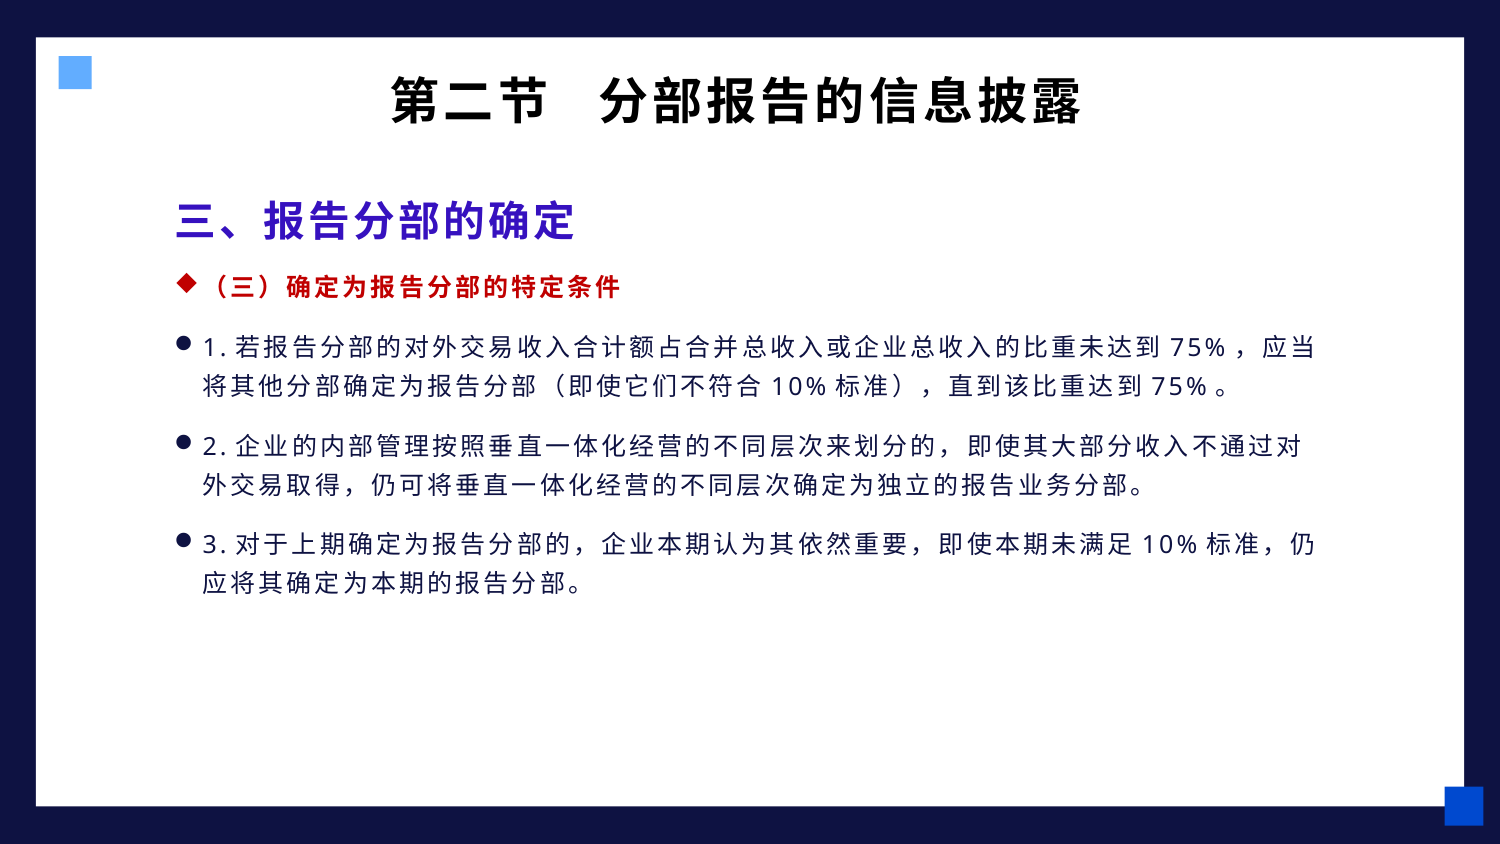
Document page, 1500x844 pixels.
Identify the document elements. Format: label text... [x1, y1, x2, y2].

list 三、报告分部的确定 （三）确定为报告分部的特定条件 1.若报告分部的对外交易收入合计额占合并总收入或企业总收入的比重未达到75%，应当将其他分部确定为报告分部（即使它们不符合10%标准），直到该比重达到75%。 2.企业的内部管理按照垂直一体化经营的不同层次来划分的，即使其大部分收入不通过对外交易取得，仍可将垂直一体化经营的不同层次确定为独立的报告业务分部。 3.对于上期确定为报告分部的，企业本期认为其依然重要，即使本期未满足10%标准，仍应将其确定为本期的报告分部。 [157, 179, 1343, 604]
title 第二节 分部报告的信息披露 [141, 48, 1327, 138]
